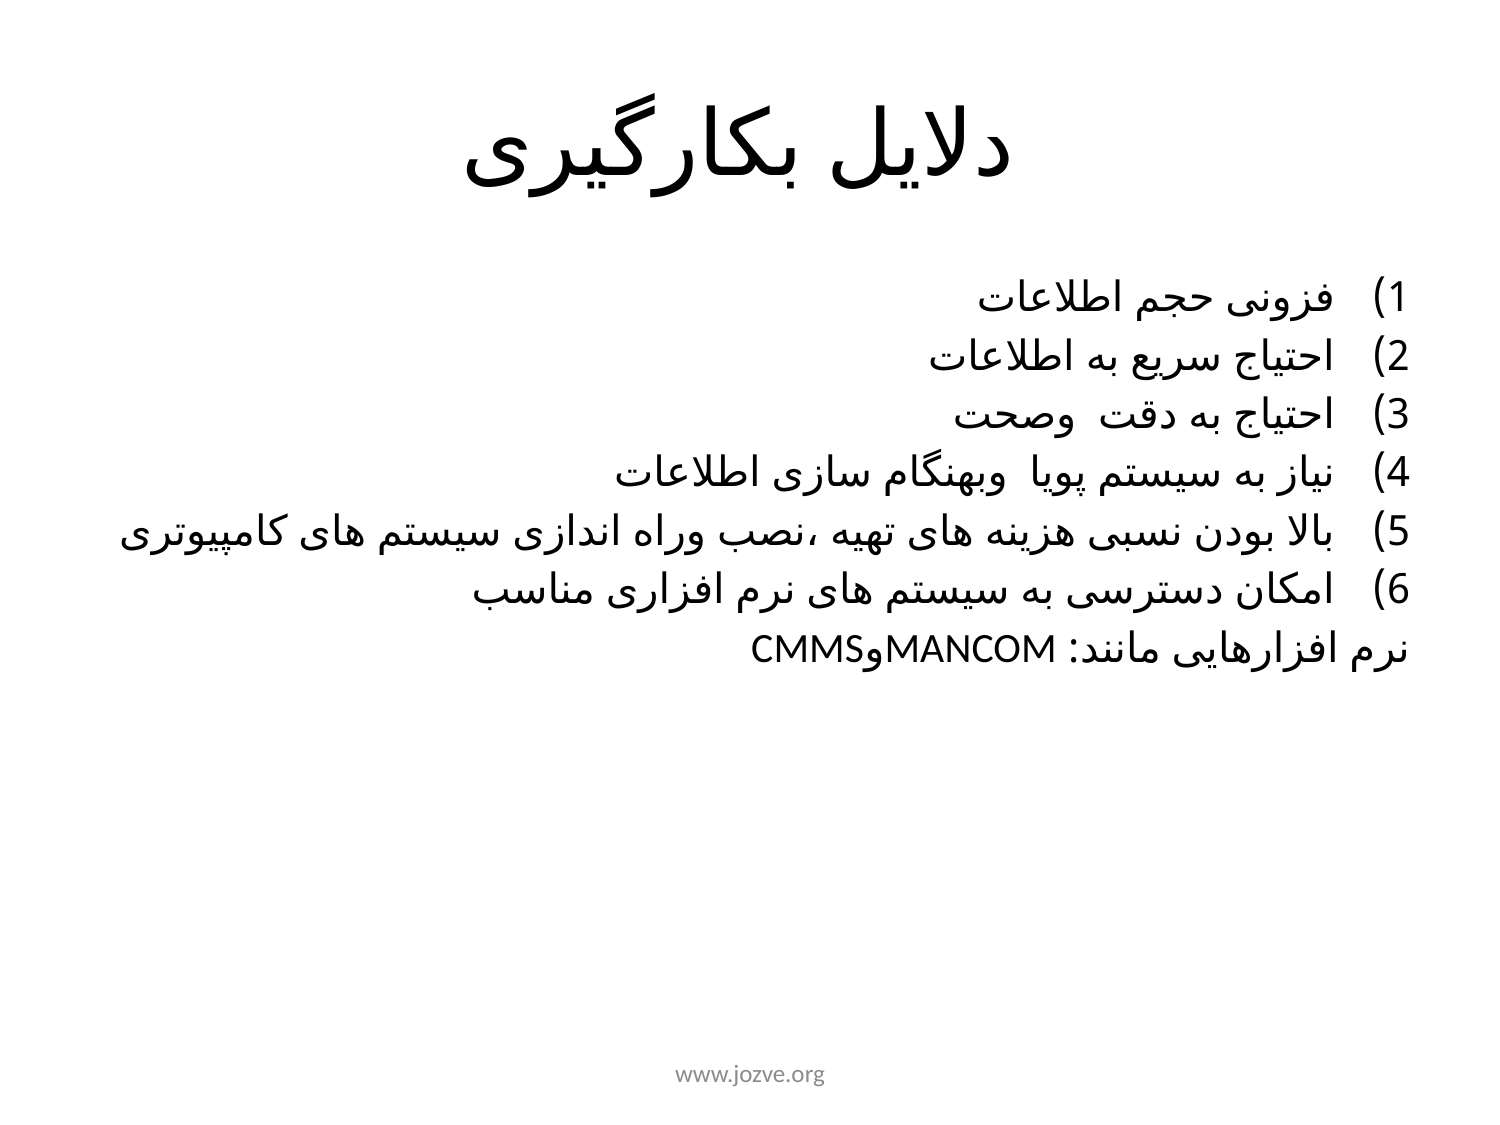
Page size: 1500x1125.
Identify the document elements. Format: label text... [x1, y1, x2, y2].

list فزونی حجم اطلاعات احتیاج سریع به اطلاعات احتیاج به دقت وصحت نیاز به سیستم پویا وبهنگام سازی اطلاعات بالا بودن نسبی هزینه های تهیه ،نصب وراه اندازی سیستم های کامپیوتری امکان دسترسی به سیستم های نرم افزاری مناسب نرم افزارهایی مانند: MANCOMوCMMS [75, 262, 1425, 1005]
footer www.jozve.org [512, 1042, 988, 1103]
title دلایل بکارگیری [75, 45, 1425, 233]
